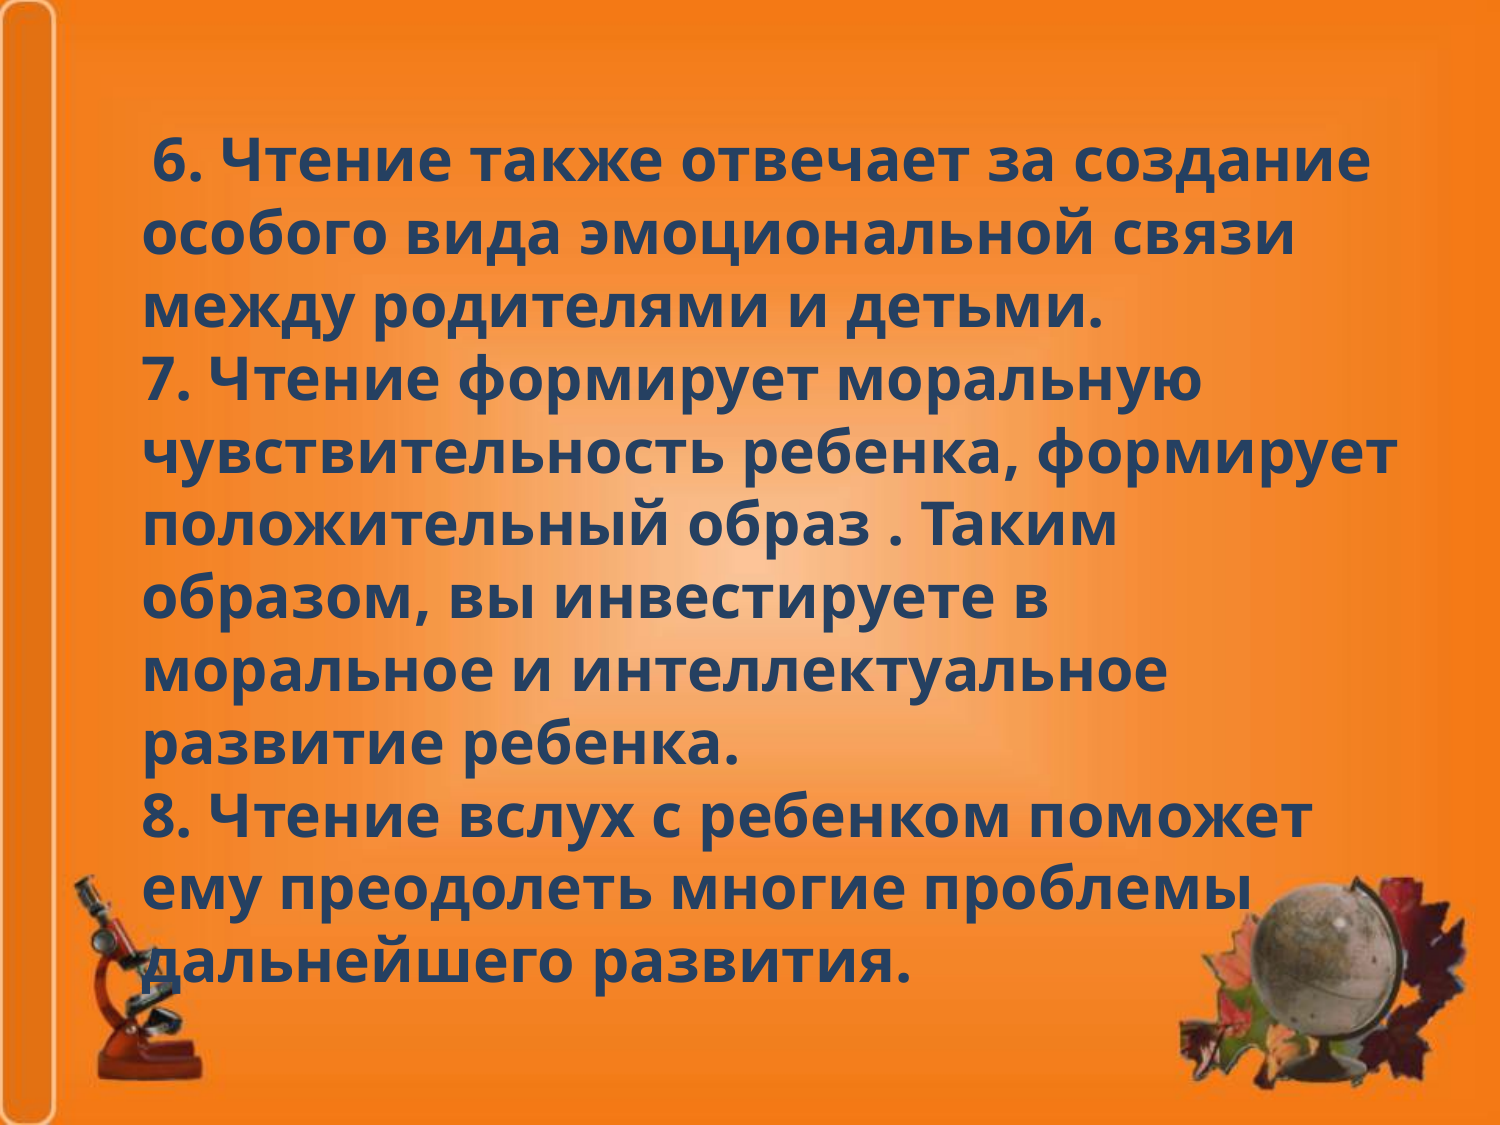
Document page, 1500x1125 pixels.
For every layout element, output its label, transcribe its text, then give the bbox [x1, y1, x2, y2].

picture [0, 0, 1500, 1125]
list 6. Чтение также отвечает за создание особого вида эмоциональной связи между родителями и детьми. 7. Чтение формирует моральную чувствительность ребенка, формирует положительный образ . Таким образом, вы инвестируете в моральное и интеллектуальное развитие ребенка. 8. Чтение вслух с ребенком поможет ему преодолеть многие проблемы дальнейшего развития. [75, 113, 1425, 1005]
text_box [374, 509, 1125, 570]
